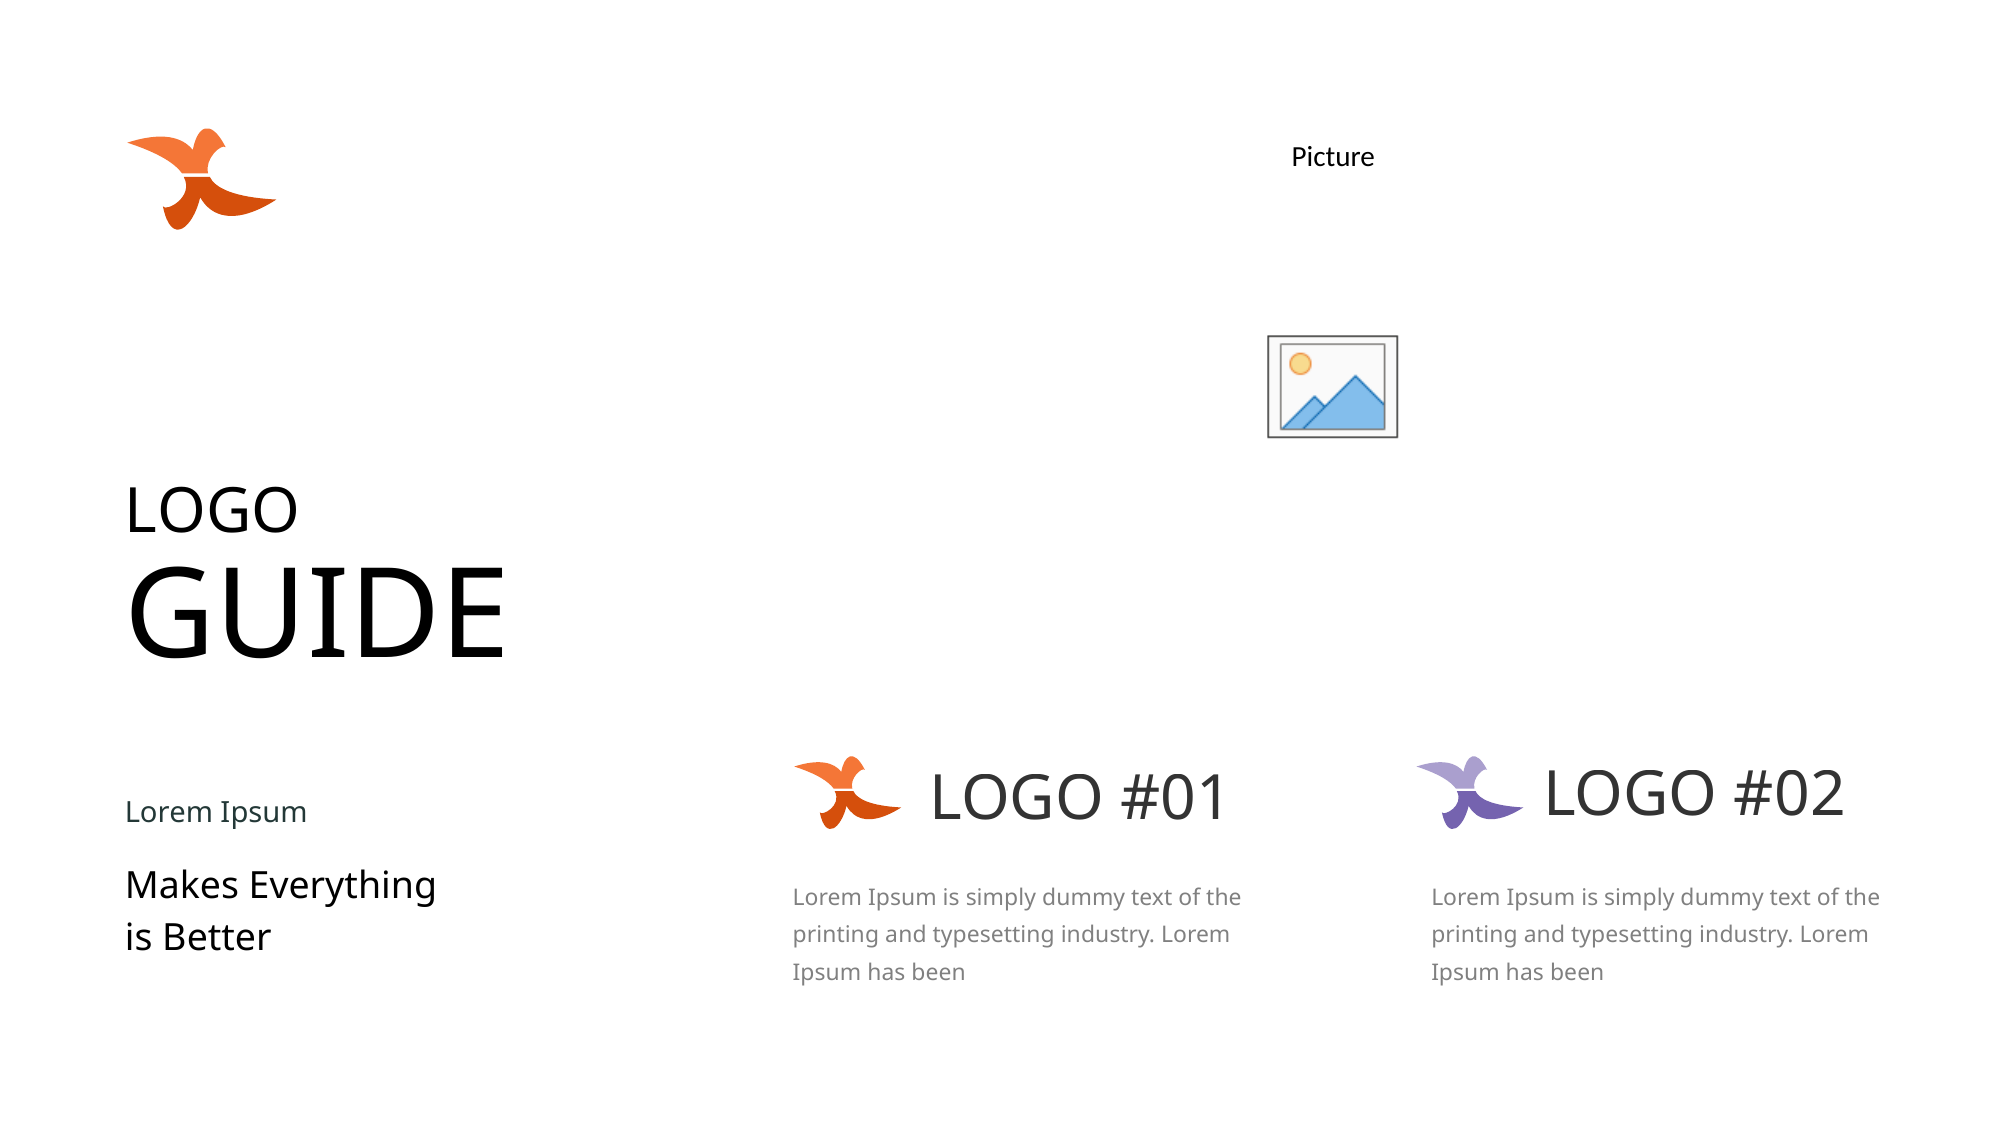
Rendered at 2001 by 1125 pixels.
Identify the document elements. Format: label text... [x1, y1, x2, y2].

text_box [1416, 756, 1488, 789]
text_box [162, 176, 277, 230]
text_box Lorem Ipsum is simply dummy text of the printing and typesetting industry. Lorem Ipsum has been [1416, 864, 1947, 992]
text_box [127, 128, 226, 174]
text_box Lorem Ipsum is simply dummy text of the printing and typesetting industry. Lorem Ipsum has been [777, 864, 1308, 992]
picture [795, 129, 1872, 645]
text_box Makes Everything is Better [110, 846, 520, 966]
text_box Lorem Ipsum [110, 786, 371, 836]
text_box [794, 756, 865, 789]
text_box LOGO [110, 391, 543, 529]
text_box [819, 791, 902, 829]
text_box LOGO #02 [1528, 745, 1872, 836]
text_box GUIDE [110, 529, 1041, 690]
text_box [1441, 791, 1524, 829]
text_box LOGO #01 [914, 750, 1278, 840]
